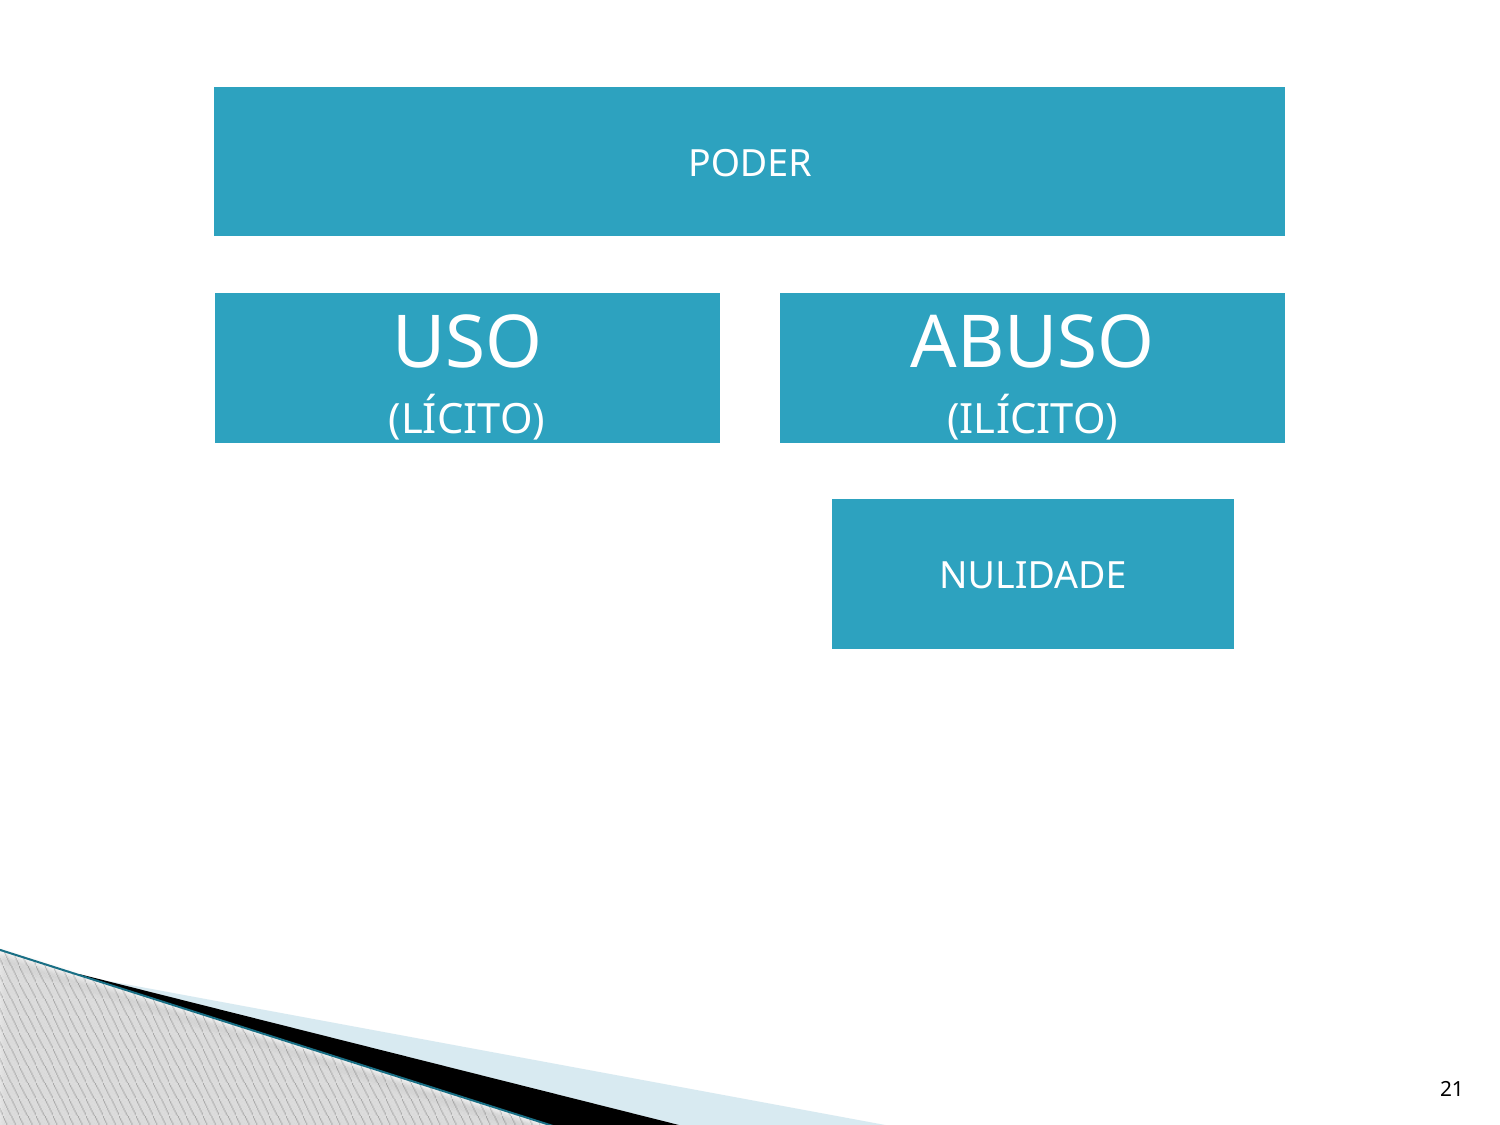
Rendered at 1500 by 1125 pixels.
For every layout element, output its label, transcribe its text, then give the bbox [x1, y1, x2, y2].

slide_number 21 [1418, 1051, 1479, 1112]
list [74, 81, 1426, 1067]
